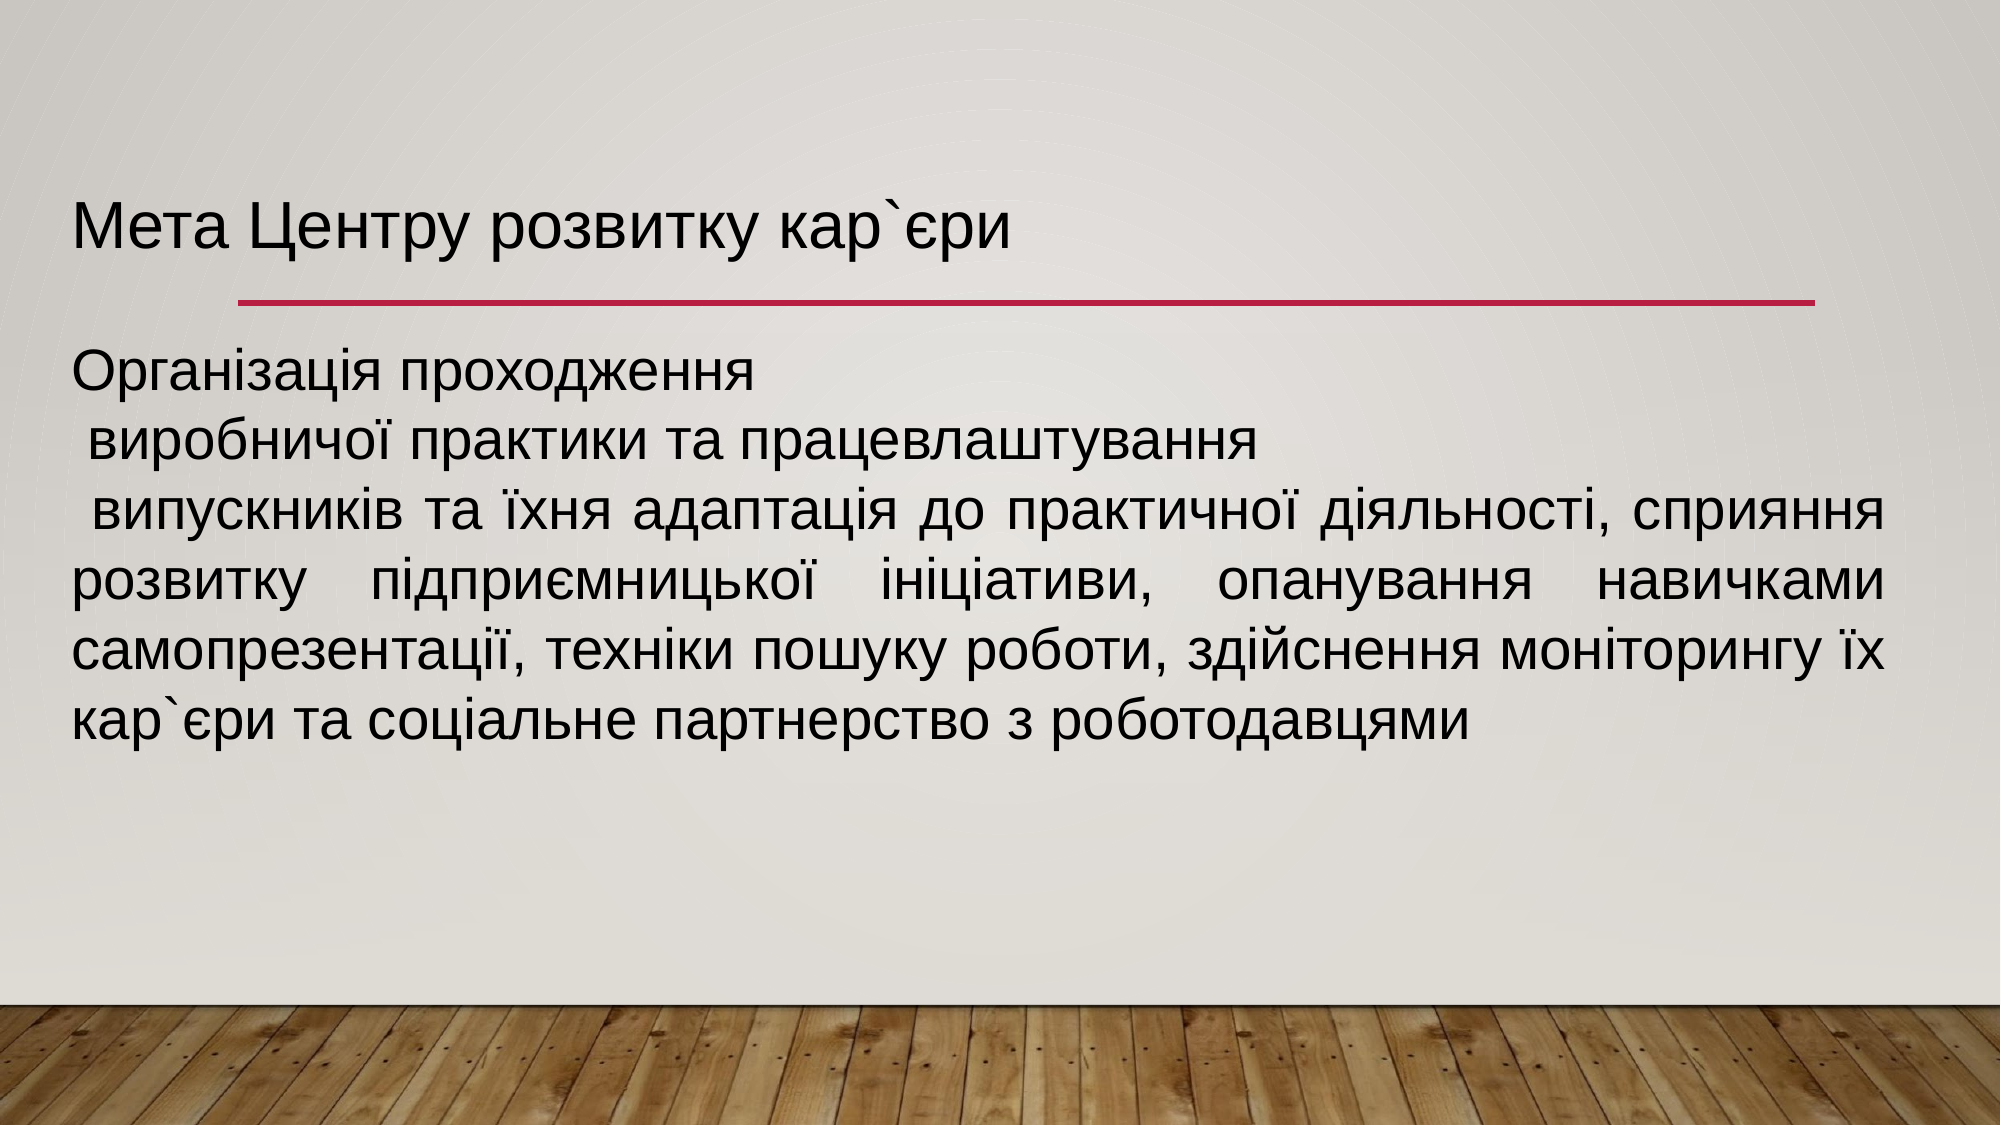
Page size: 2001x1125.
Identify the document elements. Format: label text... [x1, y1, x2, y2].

list Мета Центру розвитку кар`єри Організація проходження виробничої практики та працевлаштування випускників та їхня адаптація до практичної діяльності, сприяння розвитку підприємницької ініціативи, опанування навичками самопрезентації, техніки пошуку роботи, здійснення моніторингу їх кар`єри та соціальне партнерство з роботодавцями [56, 74, 1903, 838]
picture [0, 1005, 2000, 1125]
